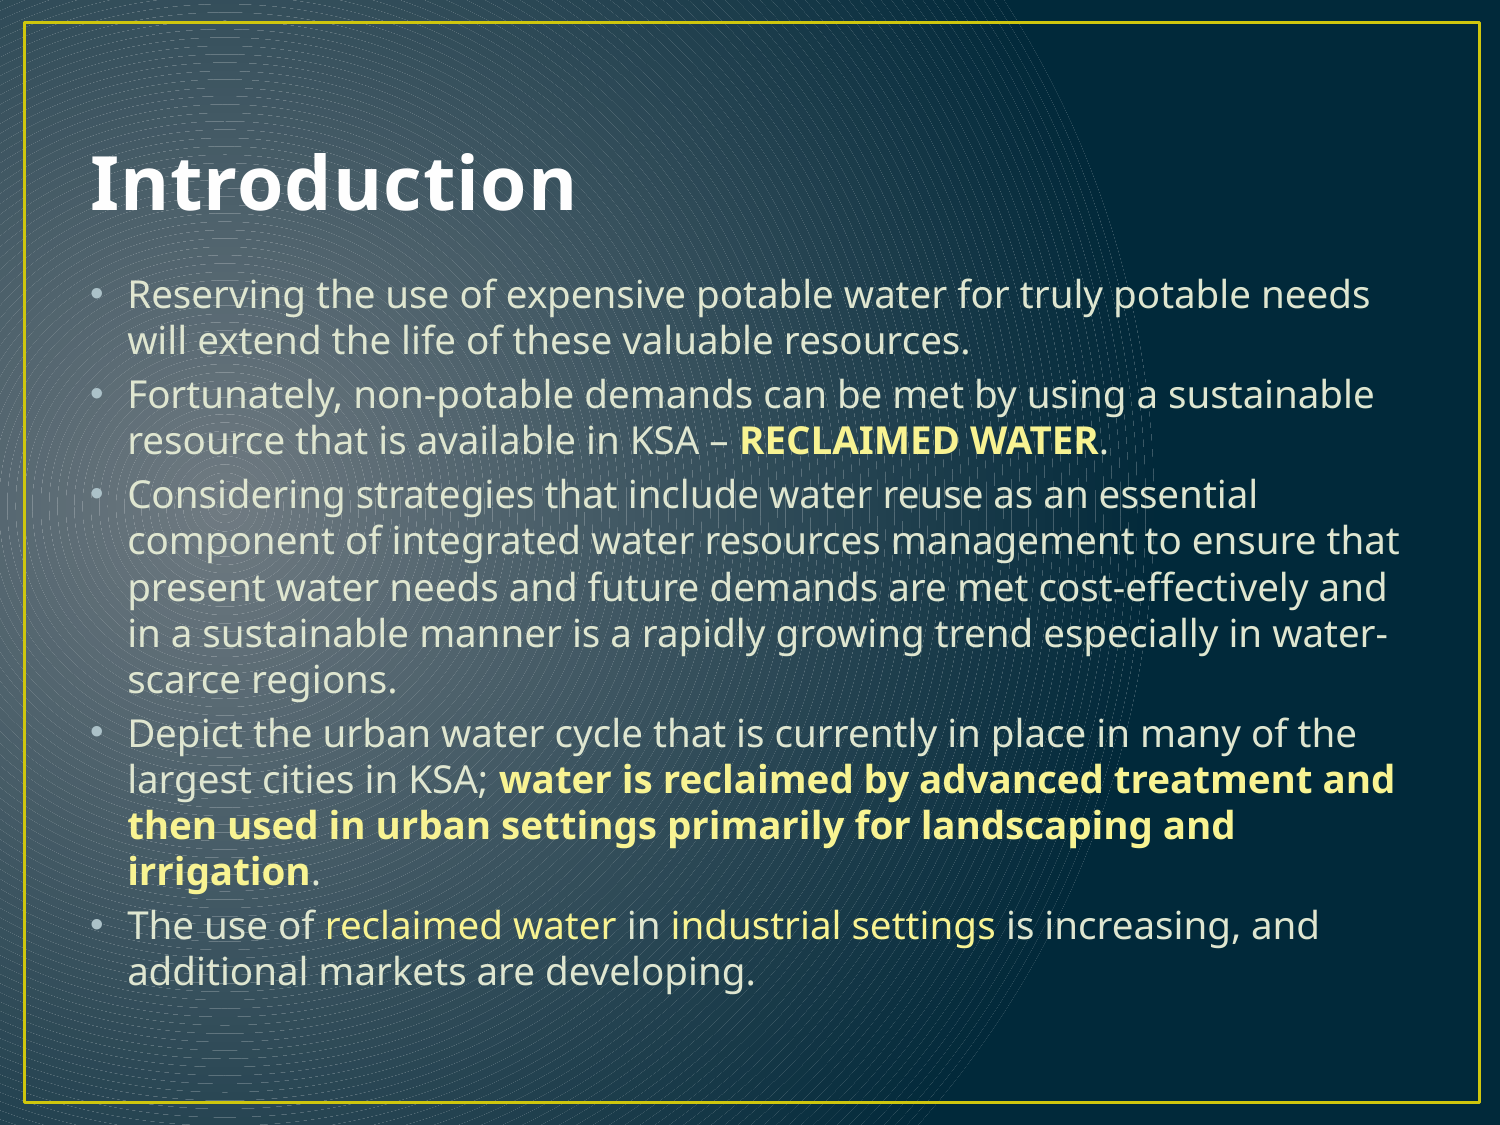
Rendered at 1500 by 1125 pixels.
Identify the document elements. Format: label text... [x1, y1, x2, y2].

list Reserving the use of expensive potable water for truly potable needs will extend the life of these valuable resources. Fortunately, non-potable demands can be met by using a sustainable resource that is available in KSA – RECLAIMED WATER. Considering strategies that include water reuse as an essential component of integrated water resources management to ensure that present water needs and future demands are met cost-effectively and in a sustainable manner is a rapidly growing trend especially in water-scarce regions. Depict the urban water cycle that is currently in place in many of the largest cities in KSA; water is reclaimed by advanced treatment and then used in urban settings primarily for landscaping and irrigation. The use of reclaimed water in industrial settings is increasing, and additional markets are developing. [75, 262, 1425, 1005]
title Introduction [75, 45, 1425, 233]
